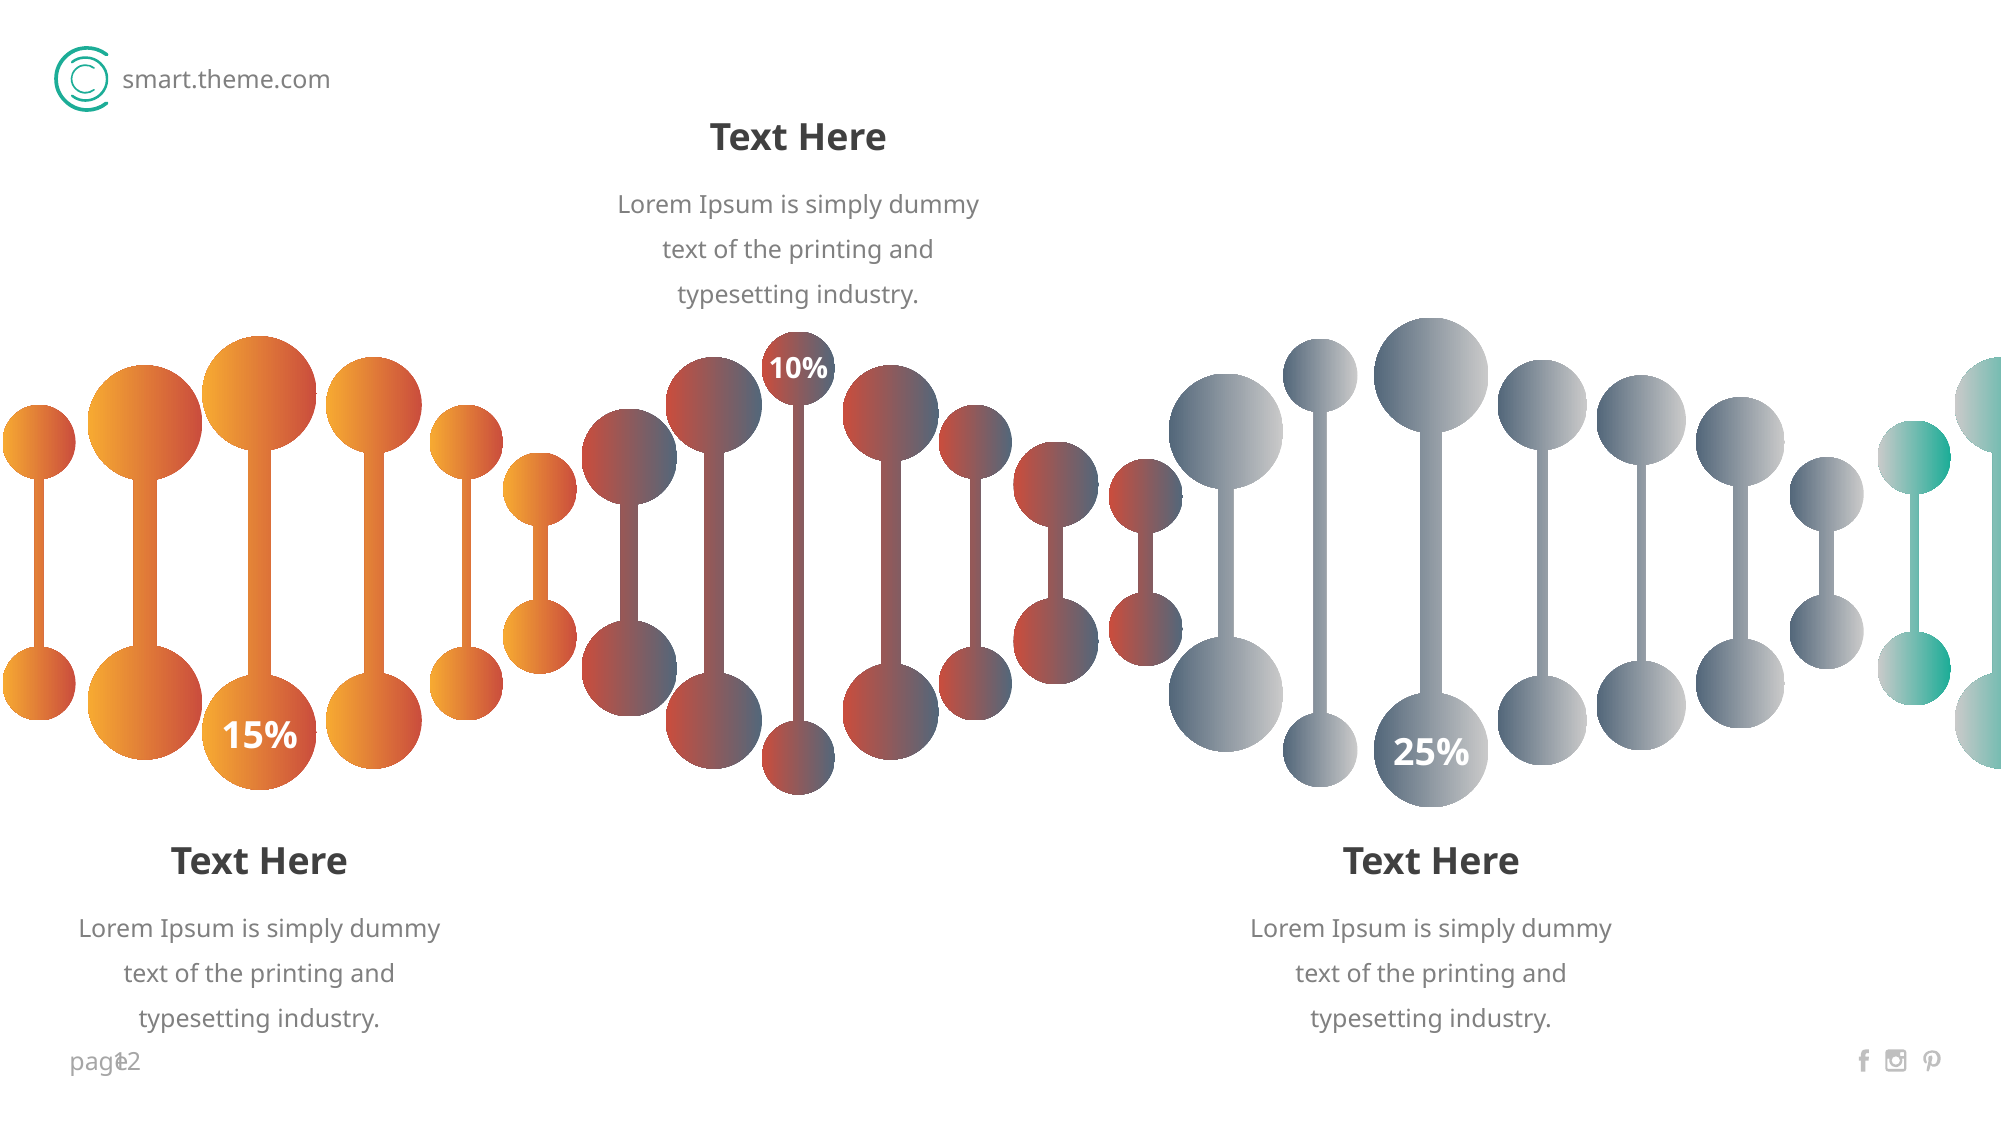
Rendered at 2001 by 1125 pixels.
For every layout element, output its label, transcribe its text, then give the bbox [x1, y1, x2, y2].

text_box Text Here [1327, 829, 1536, 890]
text_box Lorem Ipsum is simply dummy text of the printing and typesetting industry. [1238, 890, 1625, 1040]
text_box Lorem Ipsum is simply dummy text of the printing and typesetting industry. [605, 166, 992, 316]
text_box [2, 336, 577, 790]
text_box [1168, 317, 1864, 808]
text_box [581, 331, 1168, 795]
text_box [1877, 357, 2000, 769]
text_box Lorem Ipsum is simply dummy text of the printing and typesetting industry. [66, 890, 453, 1040]
text_box Text Here [155, 829, 364, 890]
text_box Text Here [694, 105, 903, 166]
